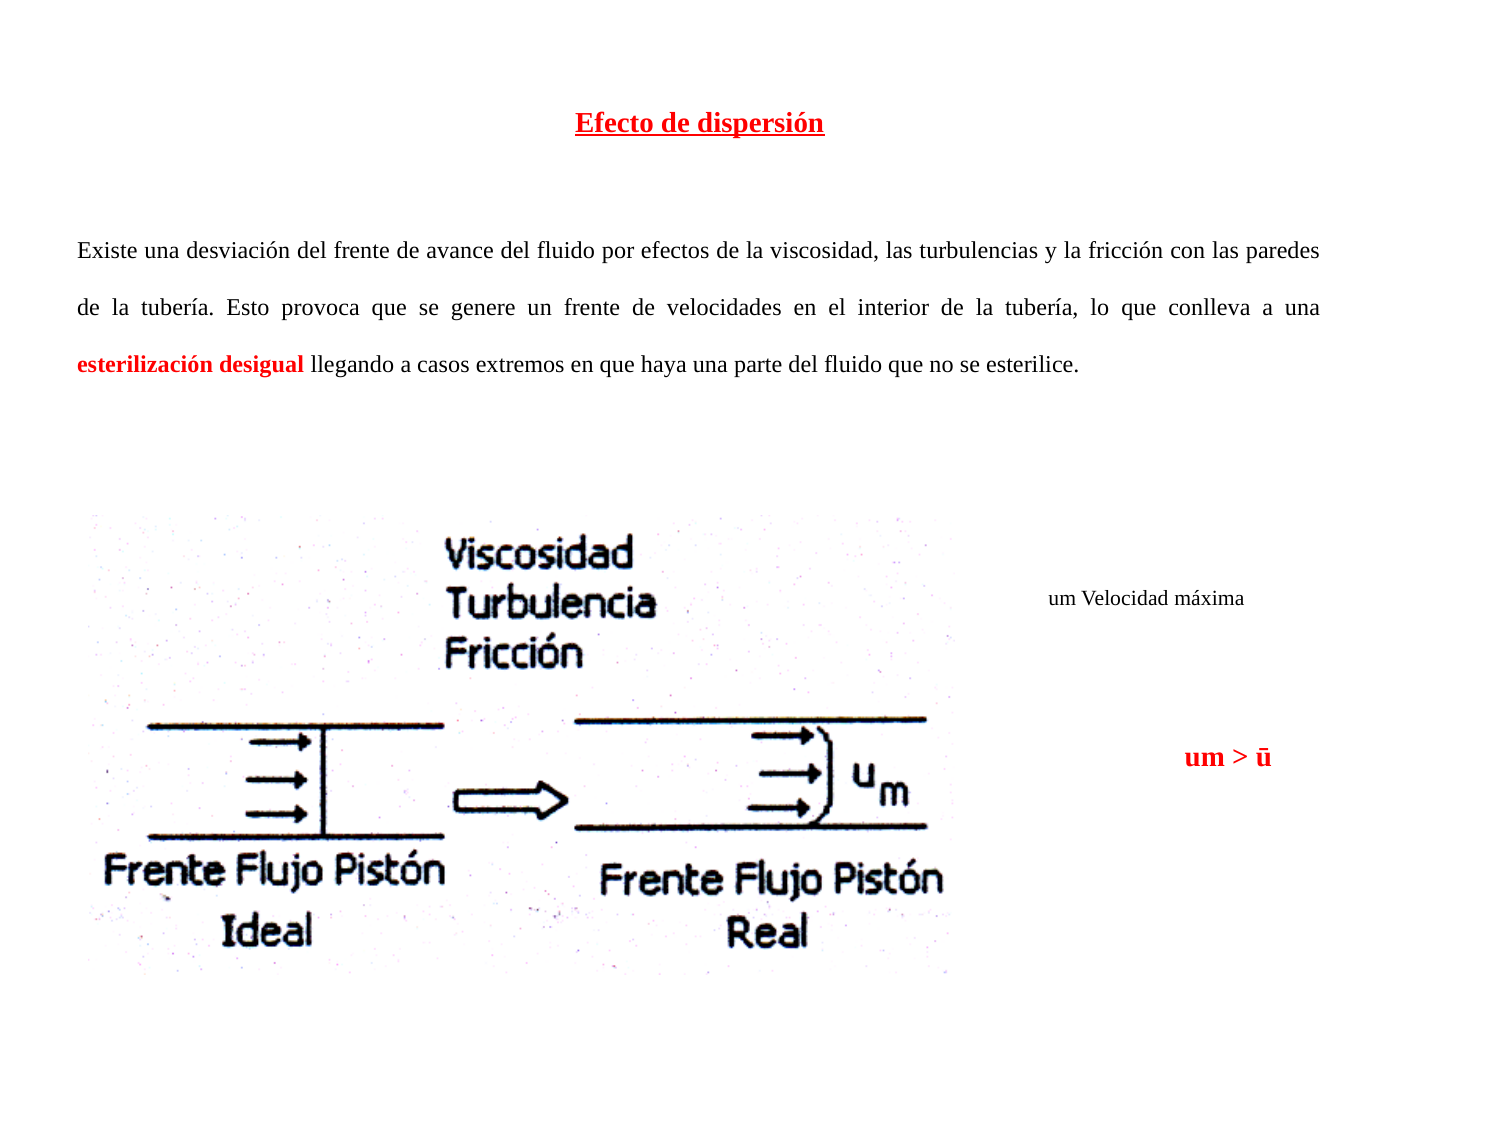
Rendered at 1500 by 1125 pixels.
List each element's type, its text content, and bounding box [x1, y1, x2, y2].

text_box Efecto de dispersión Existe una desviación del frente de avance del fluido por efectos de la viscosidad, las turbulencias y la fricción con las paredes de la tubería. Esto provoca que se genere un frente de velocidades en el interior de la tubería, lo que conlleva a una esterilización desigual llegando a casos extremos en que haya una parte del fluido que no se esterilice. [62, 62, 1338, 385]
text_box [88, 515, 955, 975]
text_box um Velocidad máxima um > ū [1033, 550, 1424, 780]
